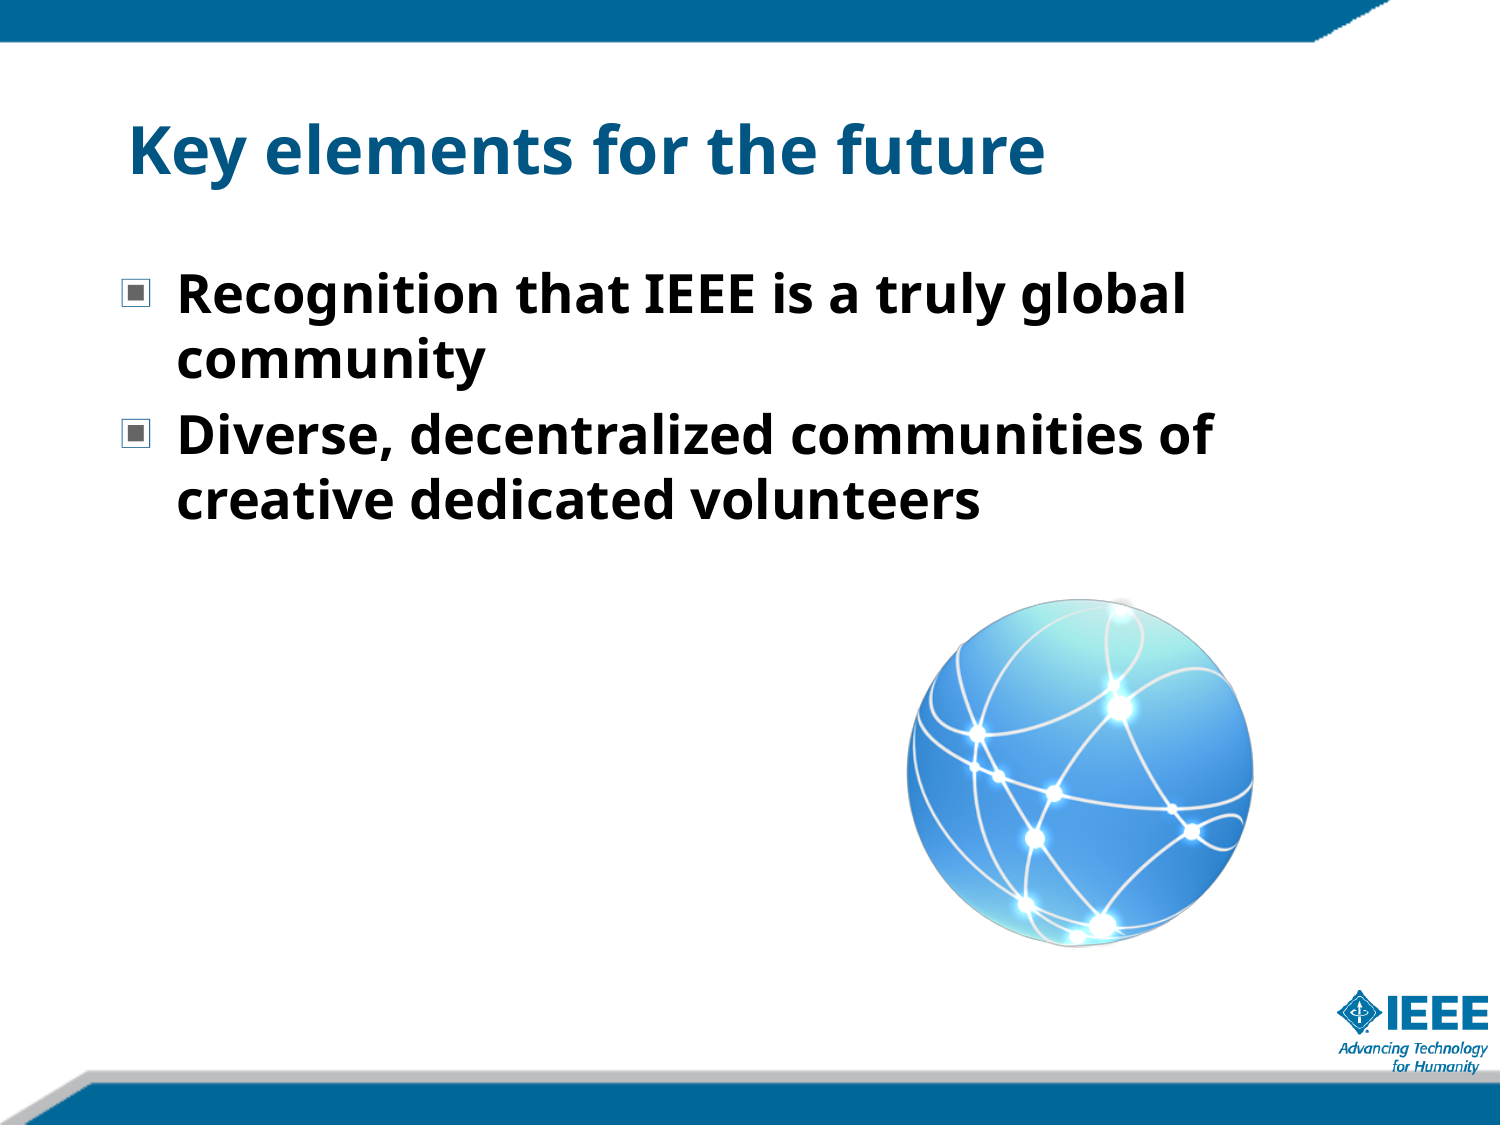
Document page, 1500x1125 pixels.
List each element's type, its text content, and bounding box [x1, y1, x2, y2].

picture [0, 0, 1500, 1125]
title Key elements for the future [112, 99, 1388, 288]
list Recognition that IEEE is a truly global community Diverse, decentralized communities of creative dedicated volunteers [105, 252, 1381, 888]
